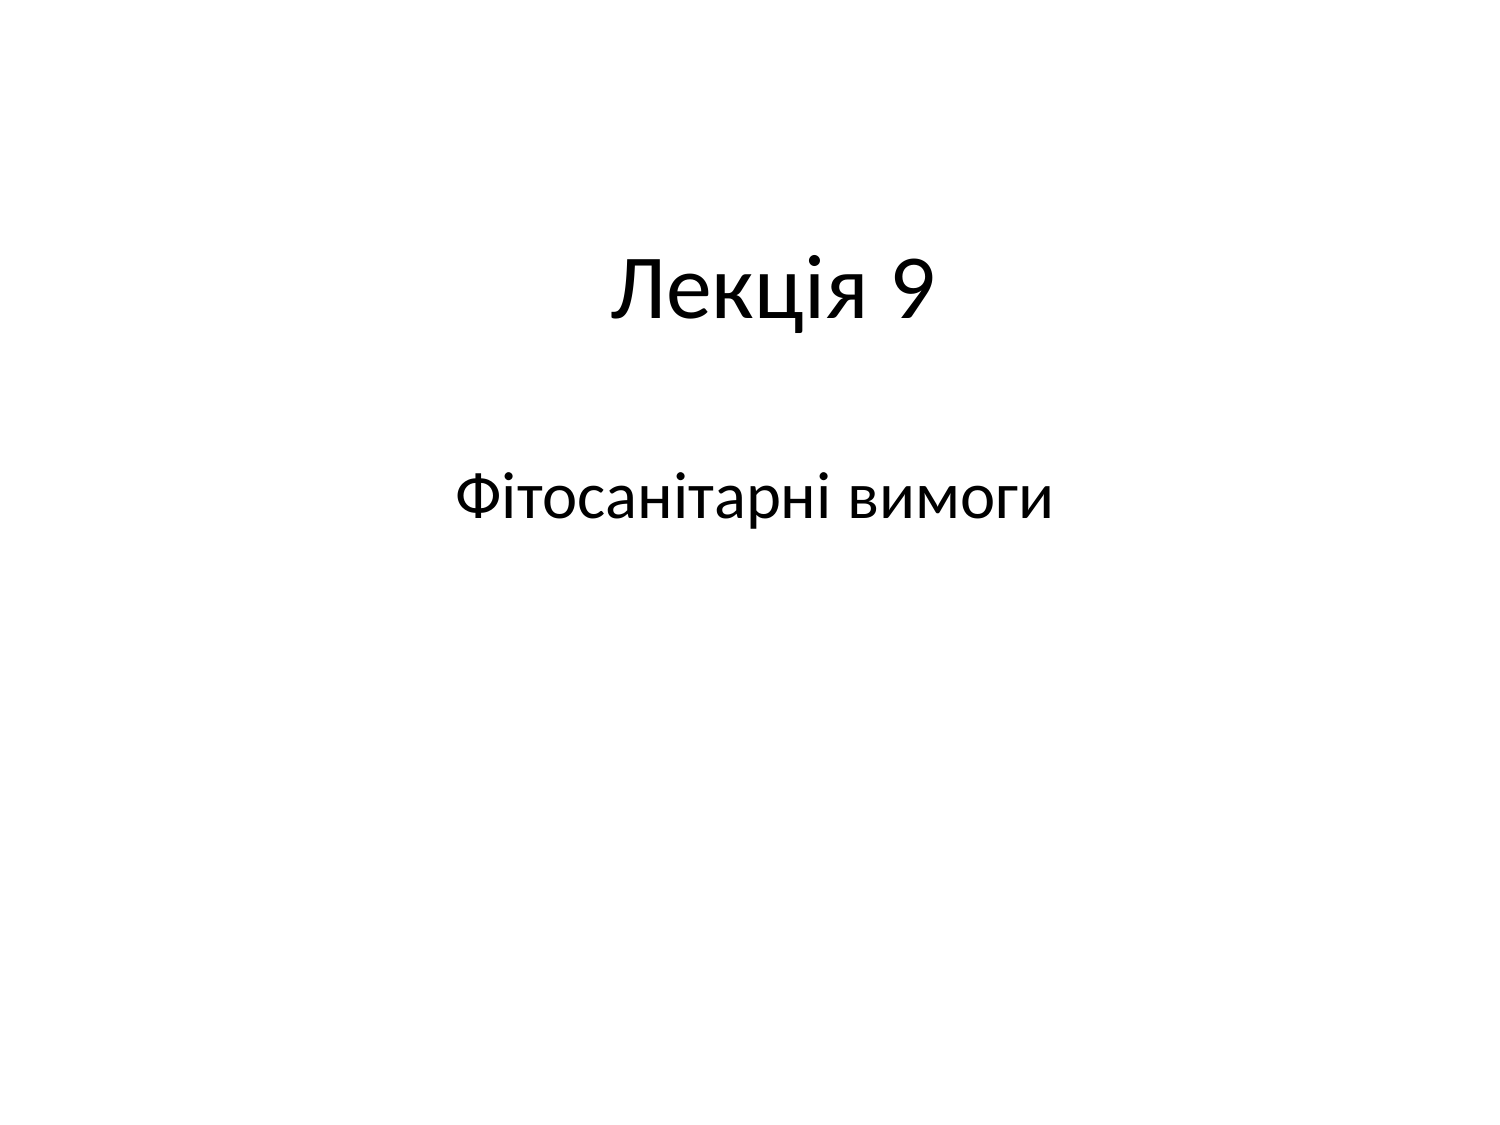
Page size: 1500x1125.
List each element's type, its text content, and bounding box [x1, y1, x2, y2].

title Лекція 9 [135, 160, 1411, 402]
subtitle Фітосанітарні вимоги [230, 444, 1281, 732]
